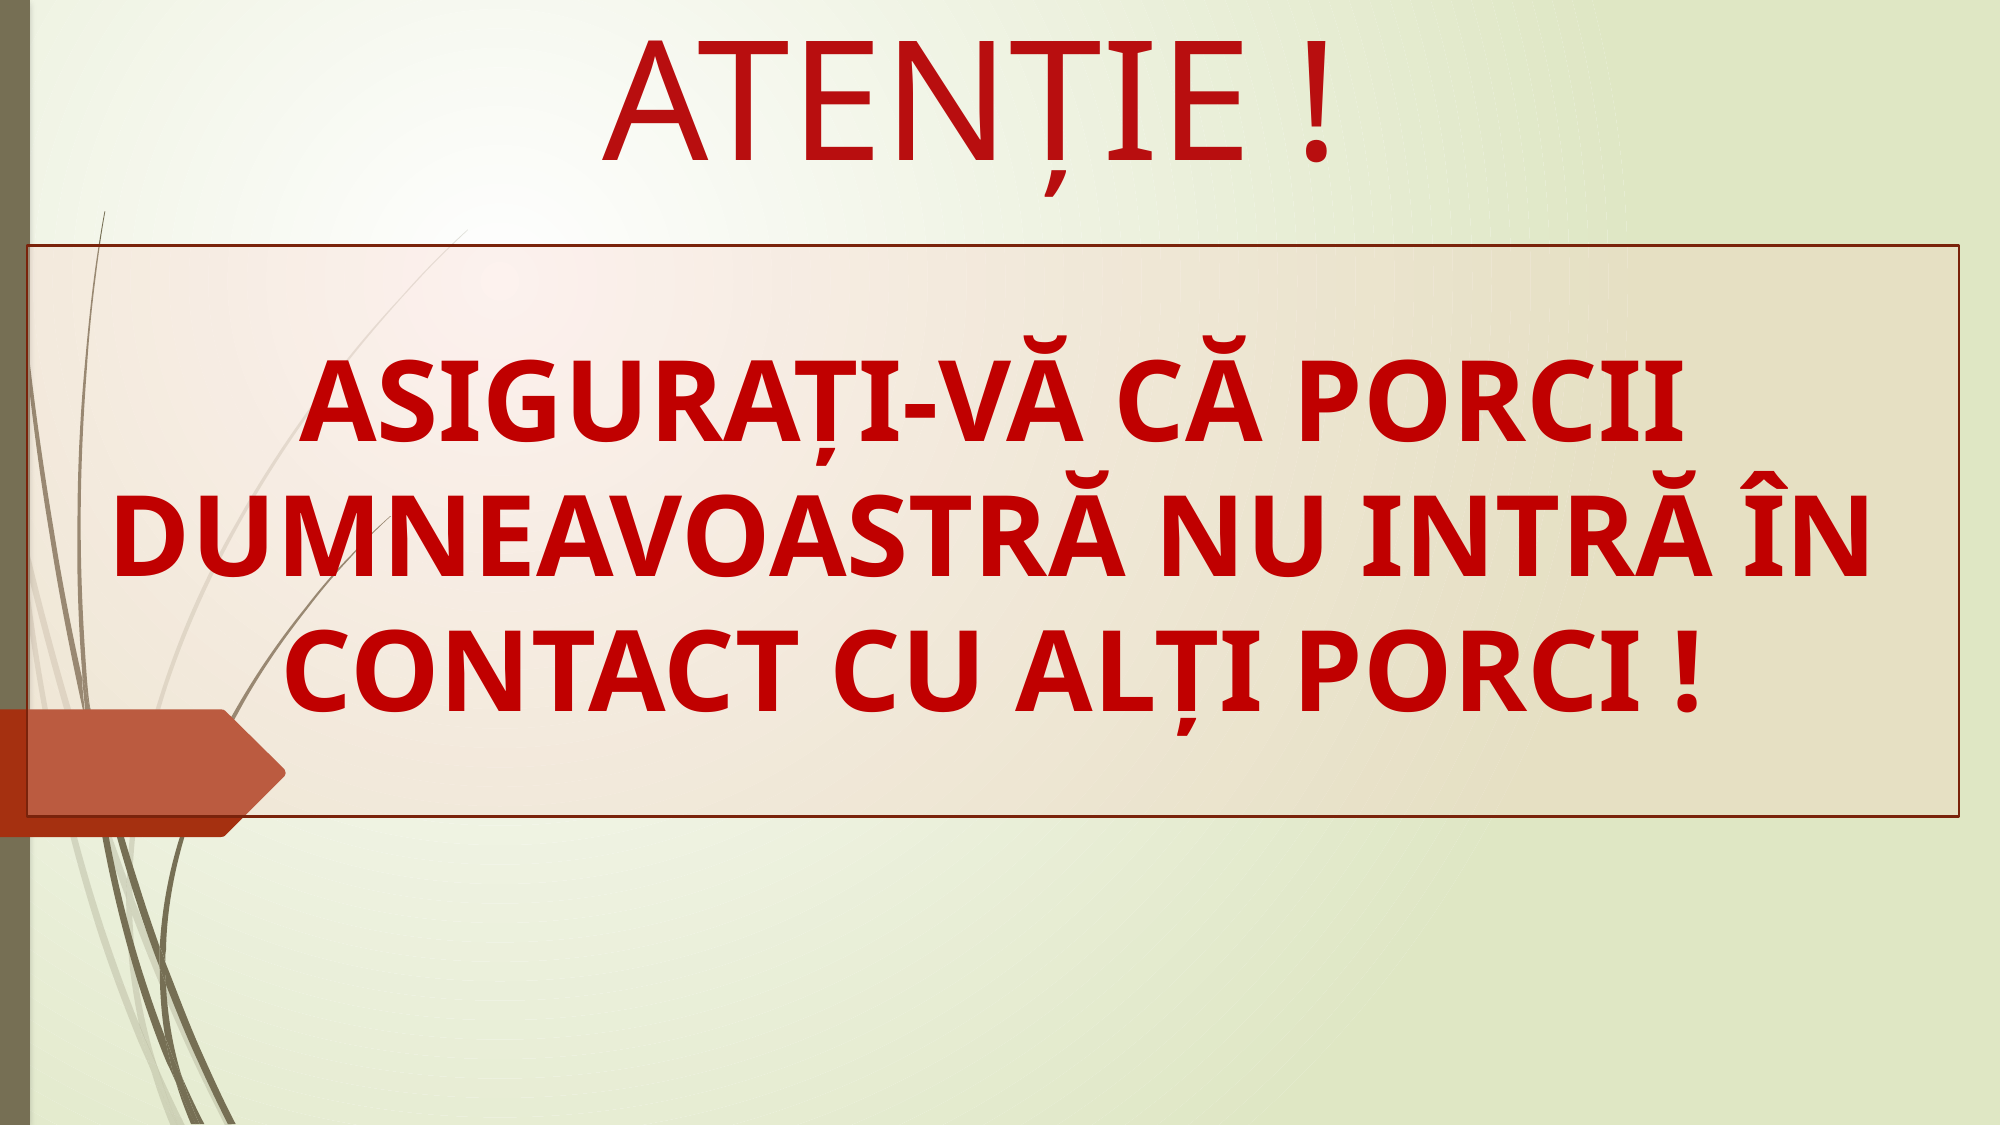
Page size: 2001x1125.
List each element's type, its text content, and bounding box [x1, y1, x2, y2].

text_box ASIGURAȚI-VĂ CĂ PORCII DUMNEAVOASTRĂ NU INTRĂ ÎN CONTACT CU ALȚI PORCI ! [26, 244, 1960, 818]
text_box ATENȚIE ! [438, 6, 1504, 205]
